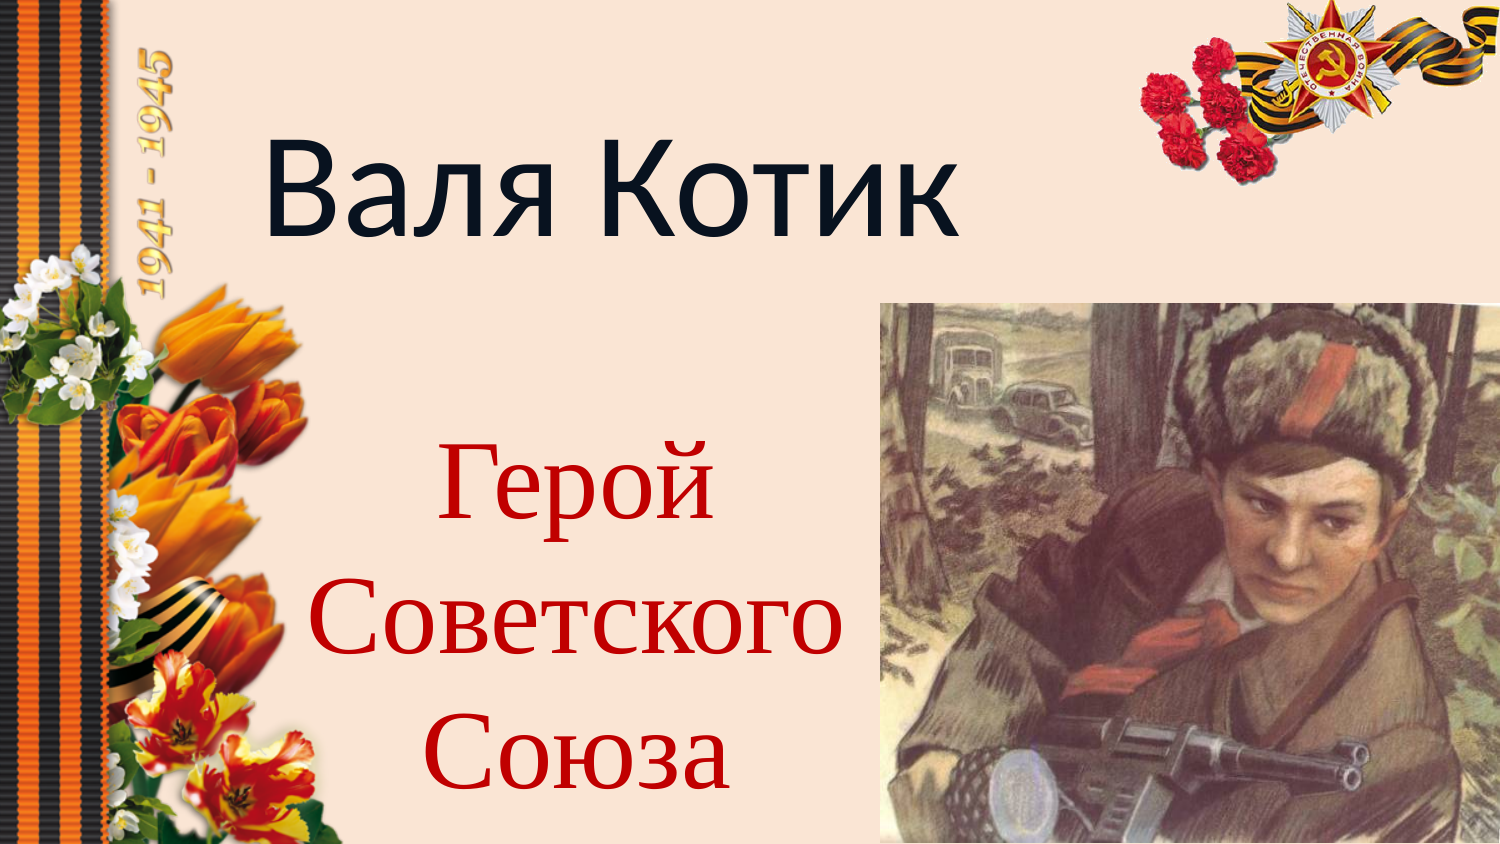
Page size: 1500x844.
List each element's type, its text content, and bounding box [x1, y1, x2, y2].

picture [1139, 0, 1500, 187]
picture [0, 0, 364, 844]
text_box Герой Советского Союза [242, 398, 875, 818]
text_box Валя Котик [245, 79, 977, 274]
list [880, 303, 1500, 844]
